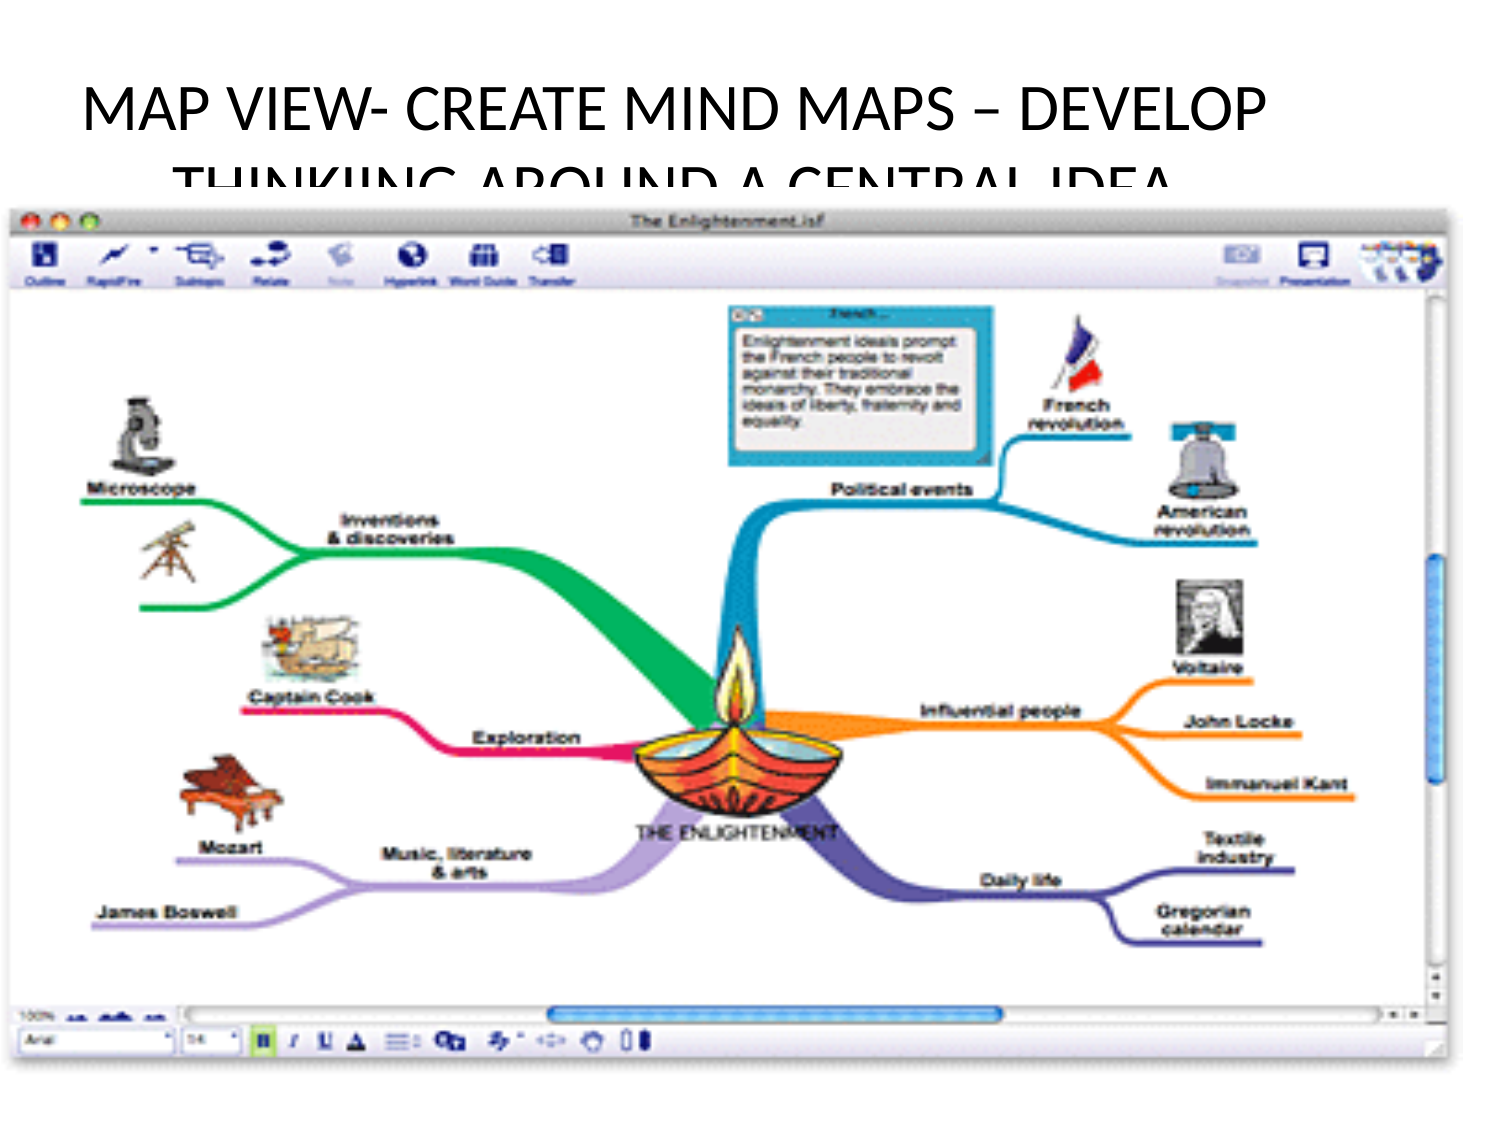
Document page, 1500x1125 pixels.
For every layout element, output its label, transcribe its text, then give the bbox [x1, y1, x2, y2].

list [0, 187, 1463, 1101]
title MAP VIEW- CREATE MIND MAPS – DEVELOP THINKIING AROUND A CENTRAL IDEA [0, 50, 1350, 186]
